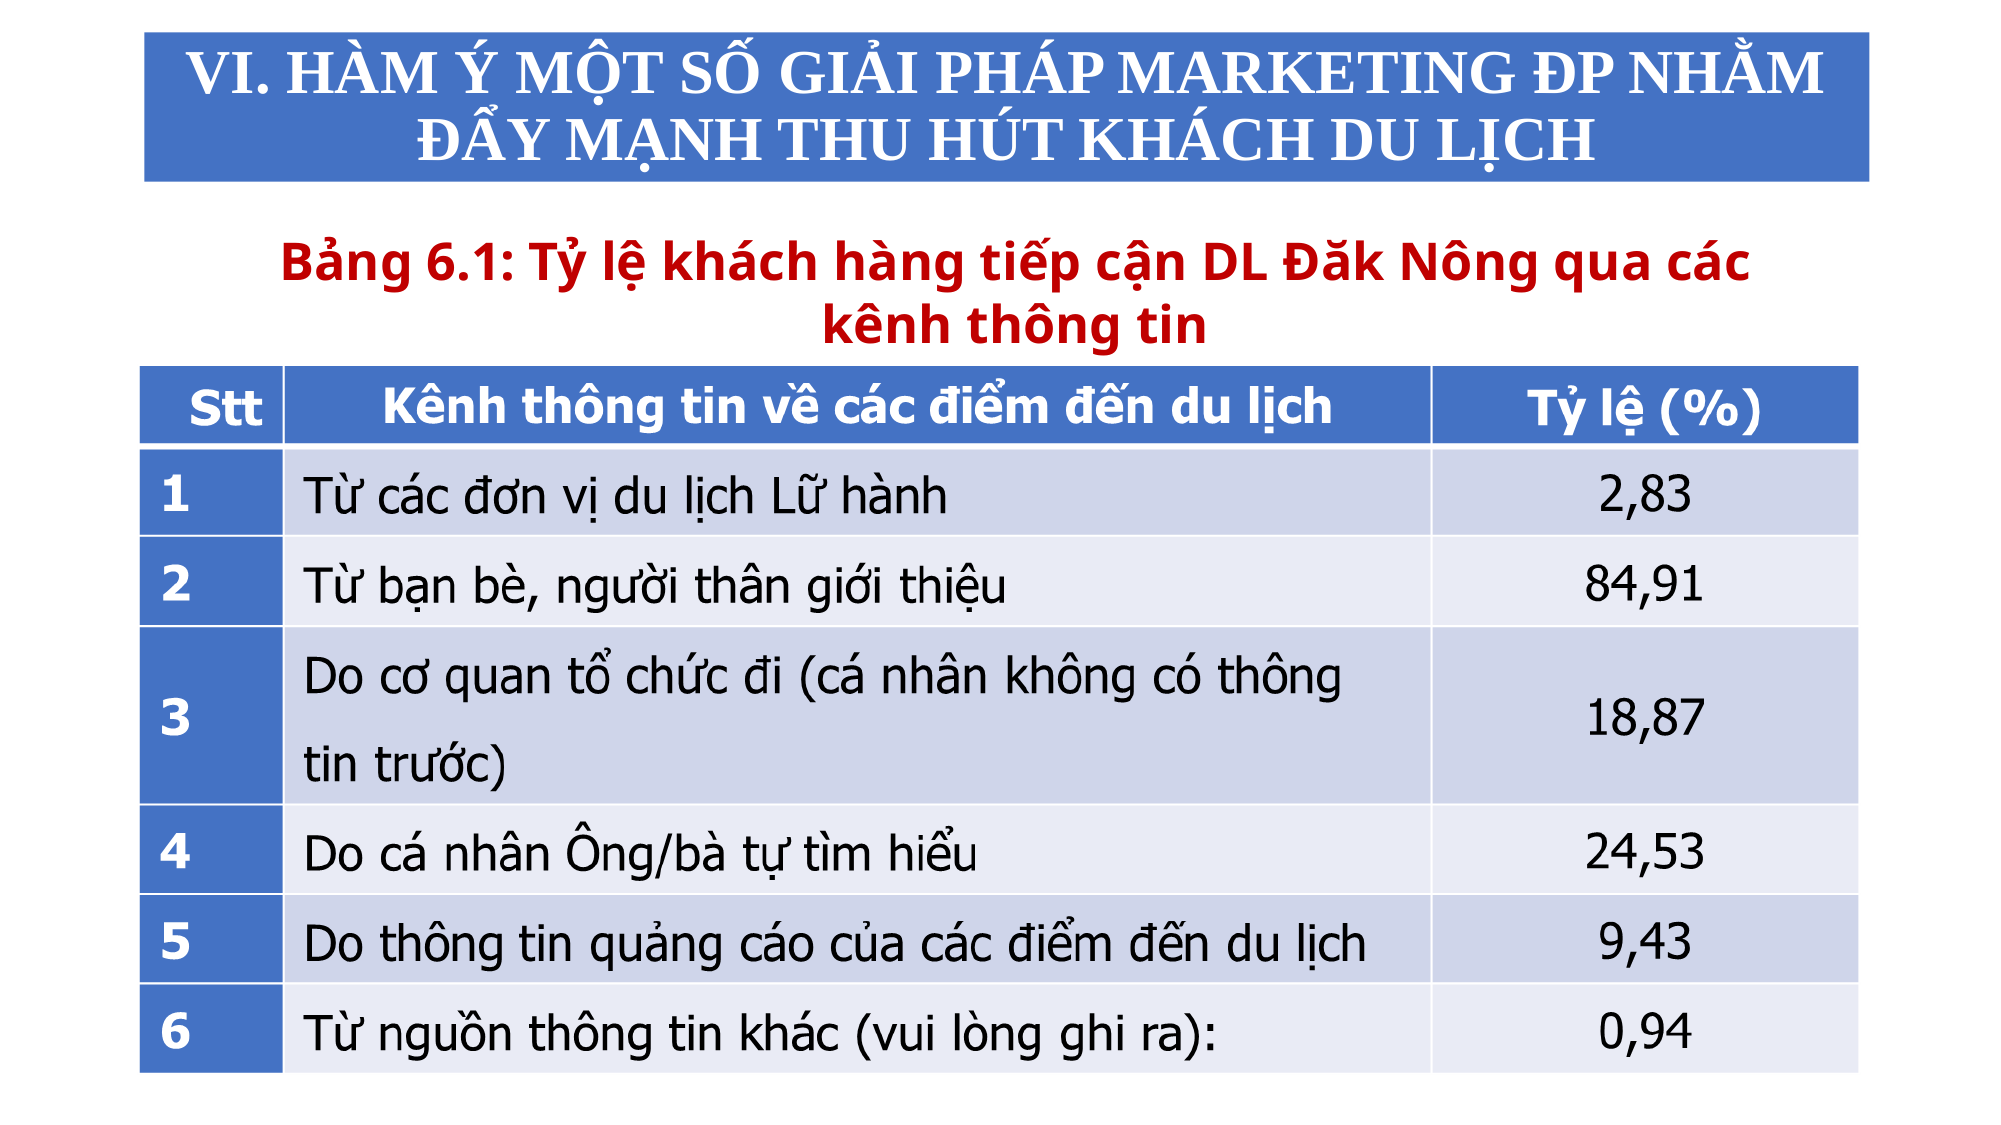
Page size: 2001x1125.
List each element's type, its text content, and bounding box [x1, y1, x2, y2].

text_box Bảng 6.1: Tỷ lệ khách hàng tiếp cận DL Đăk Nông qua các kênh thông tin [239, 221, 1791, 358]
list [137, 358, 1863, 1090]
title VI. HÀM Ý MỘT SỐ GIẢI PHÁP MARKETING ĐP NHẰM ĐẨY MẠNH THU HÚT KHÁCH DU LỊCH [144, 32, 1870, 182]
